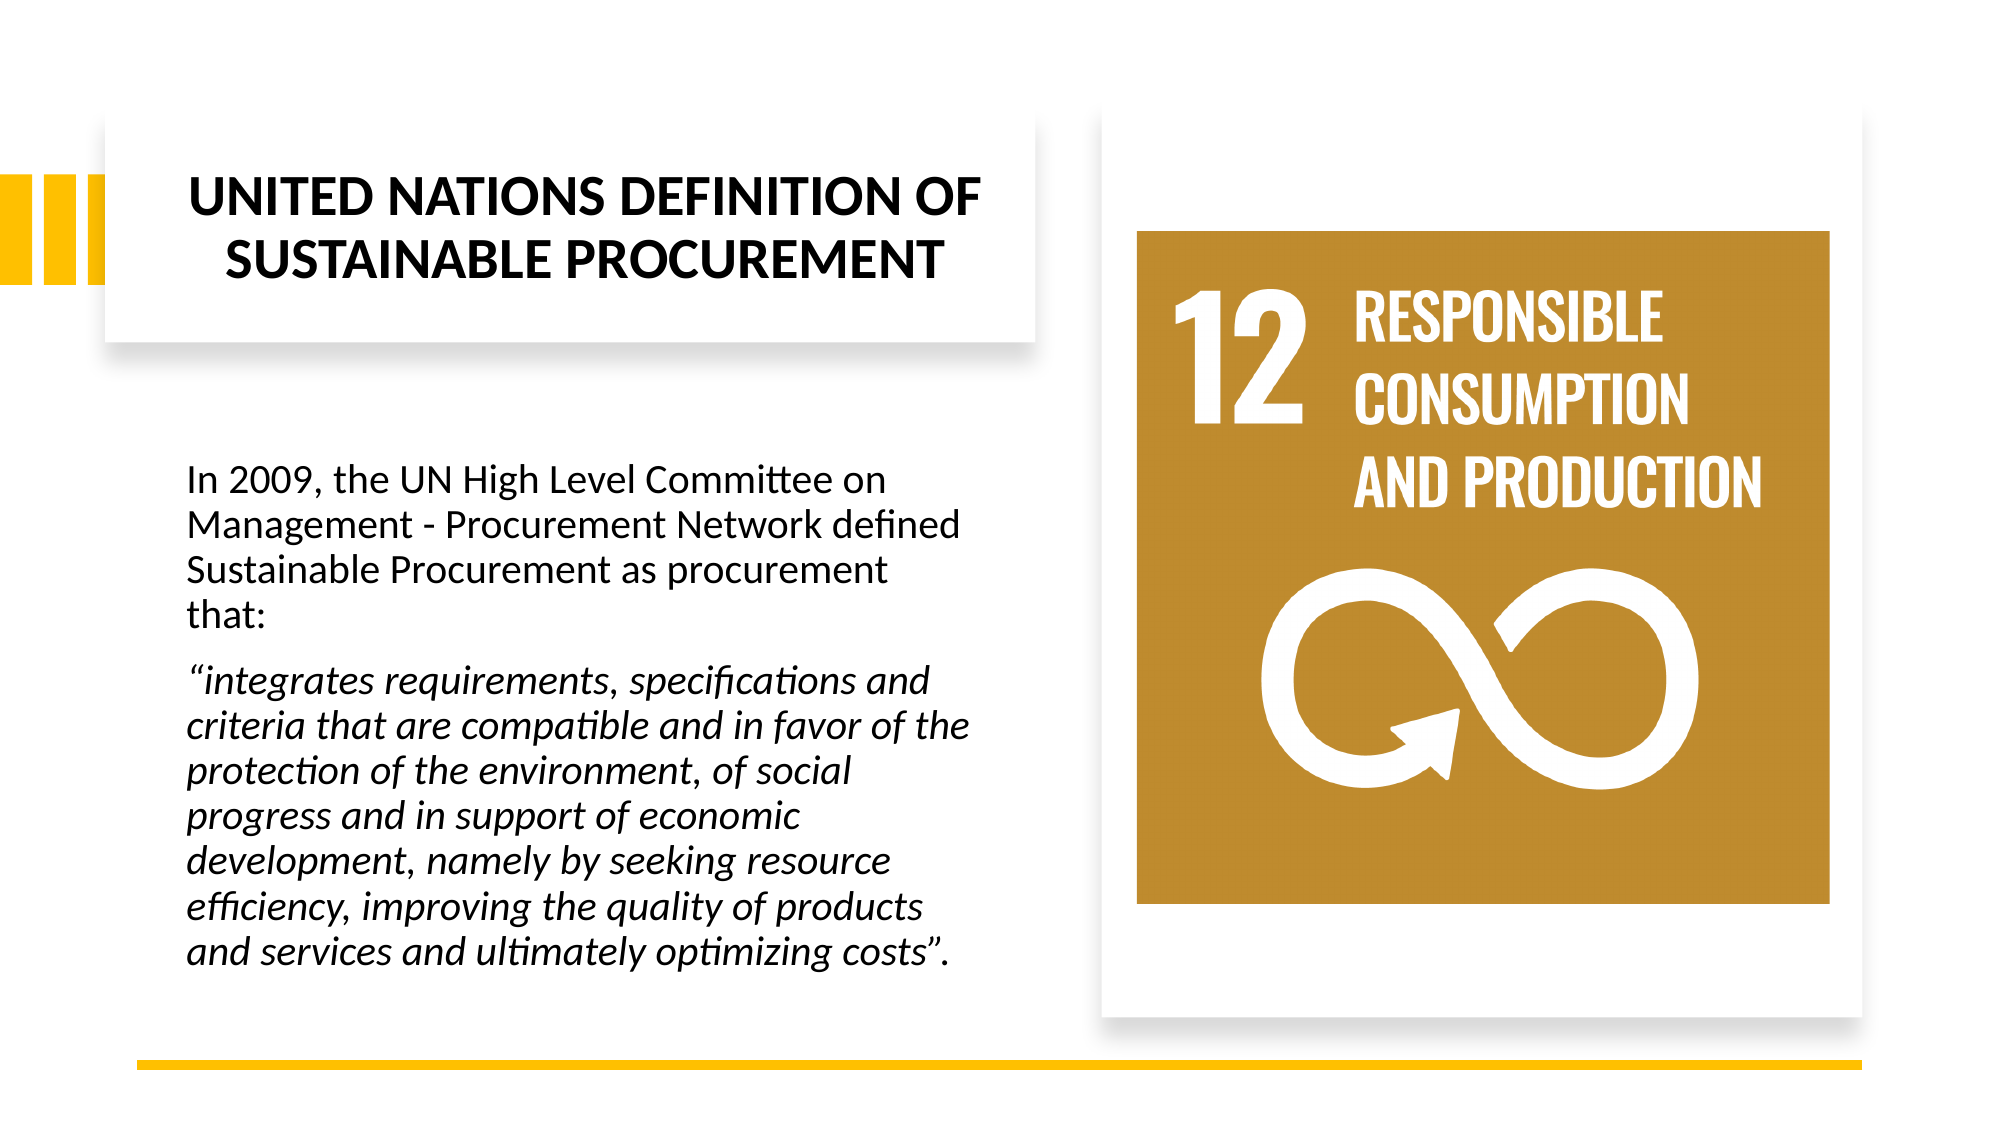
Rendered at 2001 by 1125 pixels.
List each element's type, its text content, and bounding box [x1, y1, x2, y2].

text_box [104, 107, 1037, 343]
list In 2009, the UN High Level Committee on Management - Procurement Network defined Sustainable Procurement as procurement that: “integrates requirements, specifications and criteria that are compatible and in favor of the protection of the environment, of social progress and in support of economic development, namely by seeking resource efficiency, improving the quality of products and services and ultimately optimizing costs”. [171, 414, 991, 1018]
text_box [1101, 99, 1863, 1018]
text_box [0, 174, 120, 285]
title UNITED NATIONS DEFINITION OF SUSTAINABLE PROCUREMENT [171, 143, 1000, 314]
text_box [0, 0, 2000, 1125]
picture [1136, 231, 1830, 904]
